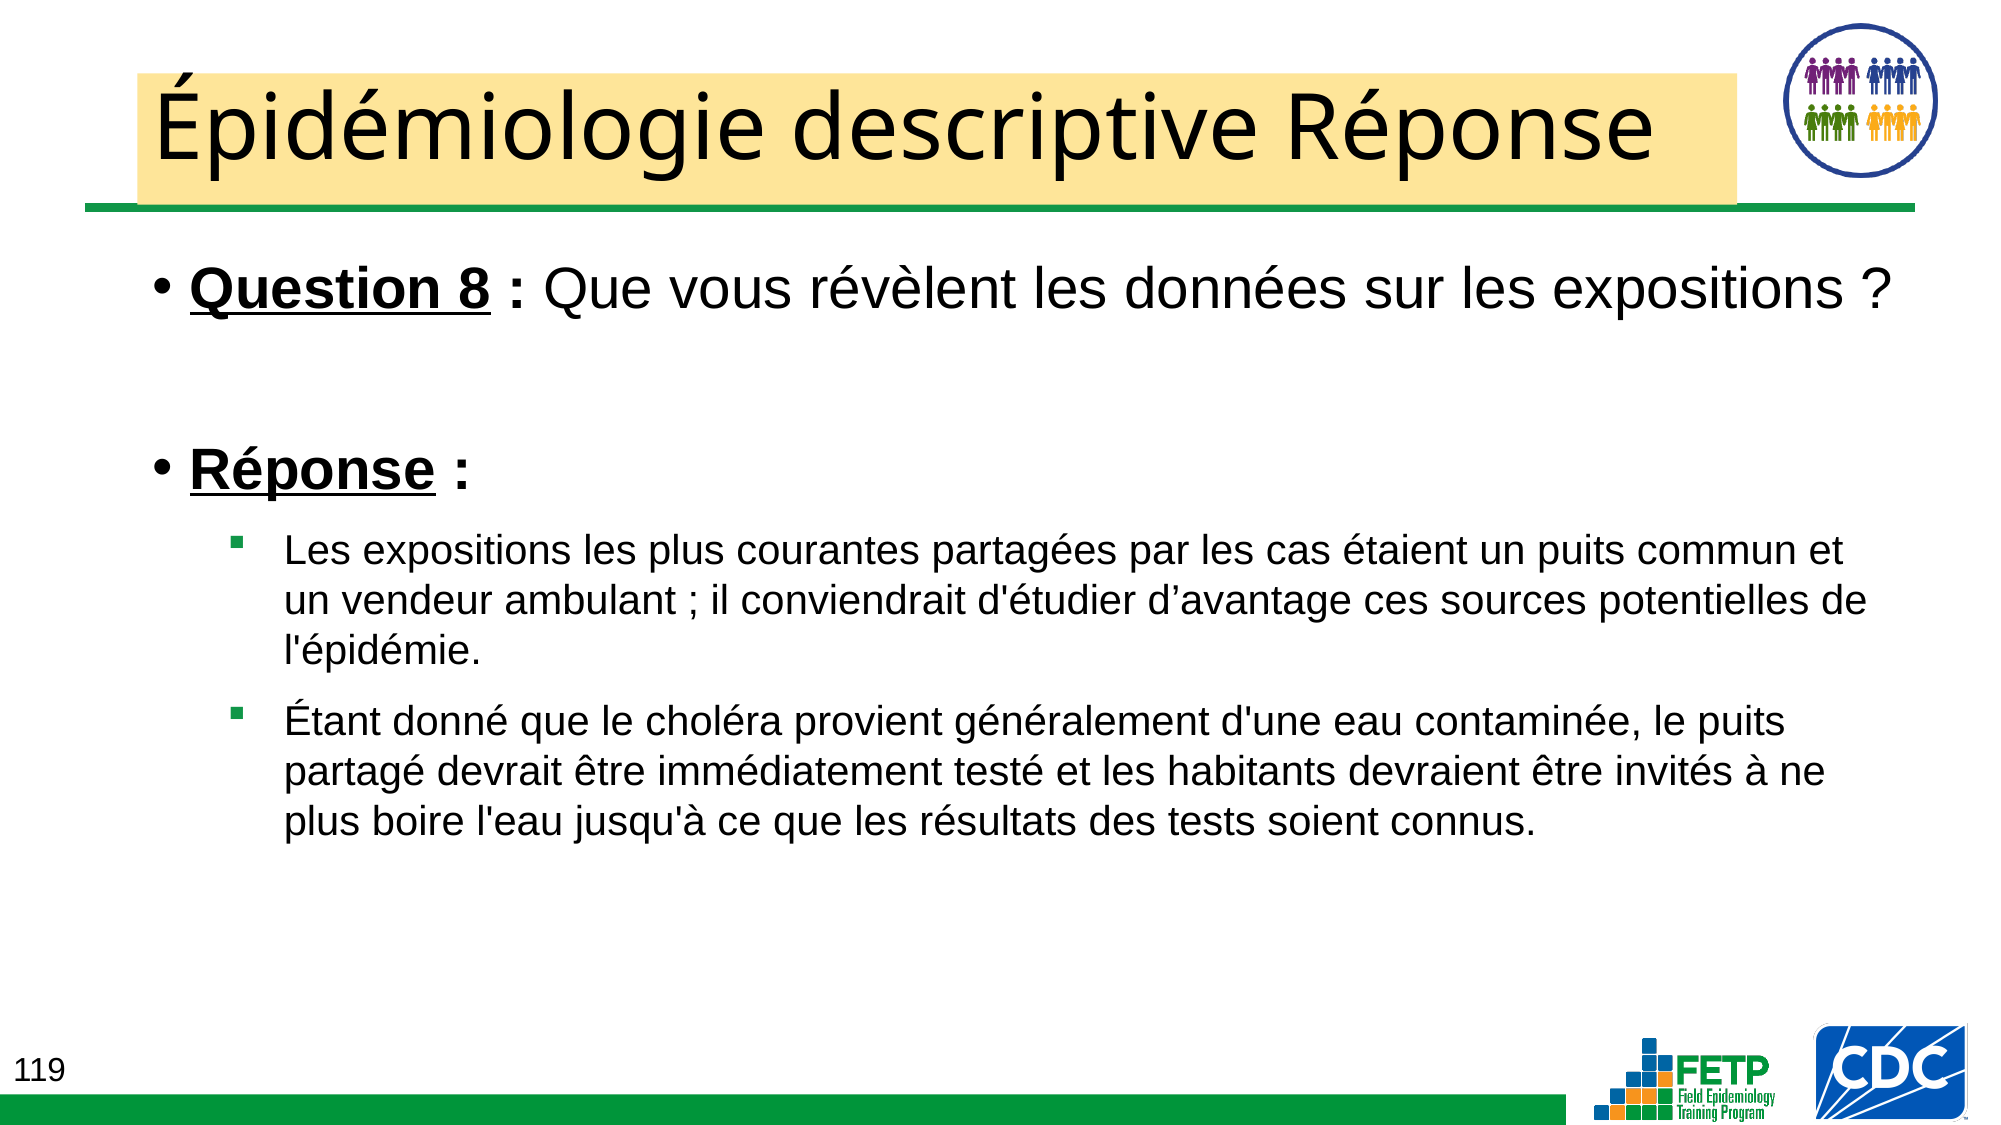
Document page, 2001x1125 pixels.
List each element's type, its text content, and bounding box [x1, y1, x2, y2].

list Question 8 : Que vous révèlent les données sur les expositions ? Réponse : Les expositions les plus courantes partagées par les cas étaient un puits commun et un vendeur ambulant ; il conviendrait d'étudier d’avantage ces sources potentielles de l'épidémie. Étant donné que le choléra provient généralement d'une eau contaminée, le puits partagé devrait être immédiatement testé et les habitants devraient être invités à ne plus boire l'eau jusqu'à ce que les résultats des tests soient connus. [137, 242, 1917, 1004]
picture [1783, 23, 1938, 178]
picture [1813, 1023, 1968, 1122]
picture [1594, 1038, 1775, 1122]
title Épidémiologie descriptive Réponse [137, 73, 1738, 205]
